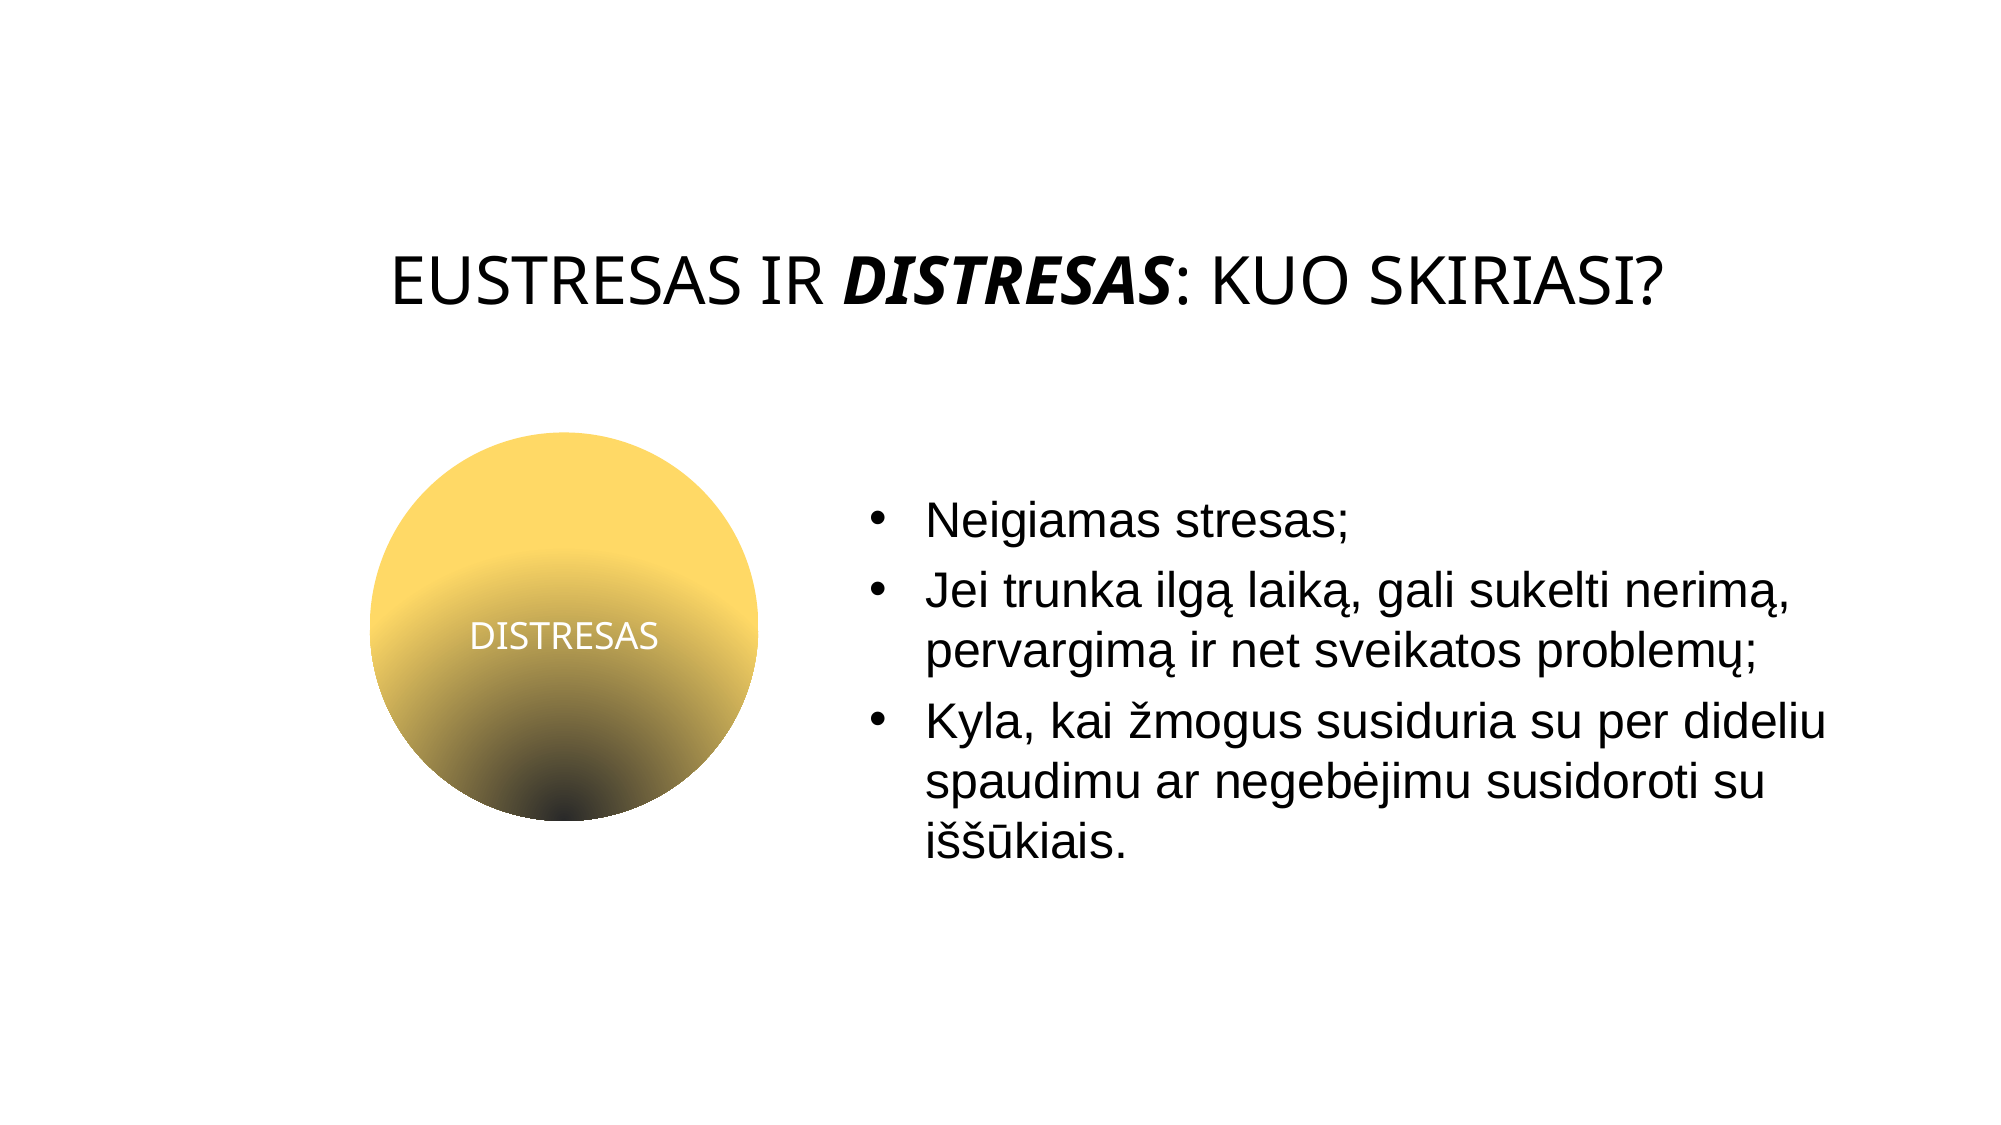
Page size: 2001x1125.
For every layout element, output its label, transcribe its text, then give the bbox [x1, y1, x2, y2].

text_box Eustresas ir distresas: kuo skiriasi? [382, 230, 1674, 325]
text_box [348, 432, 780, 822]
text_box Neigiamas stresas; Jei trunka ilgą laiką, gali sukelti nerimą, pervargimą ir net sveikatos problemų; Kyla, kai žmogus susiduria su per dideliu spaudimu ar negebėjimu susidoroti su iššūkiais. [779, 479, 1967, 876]
